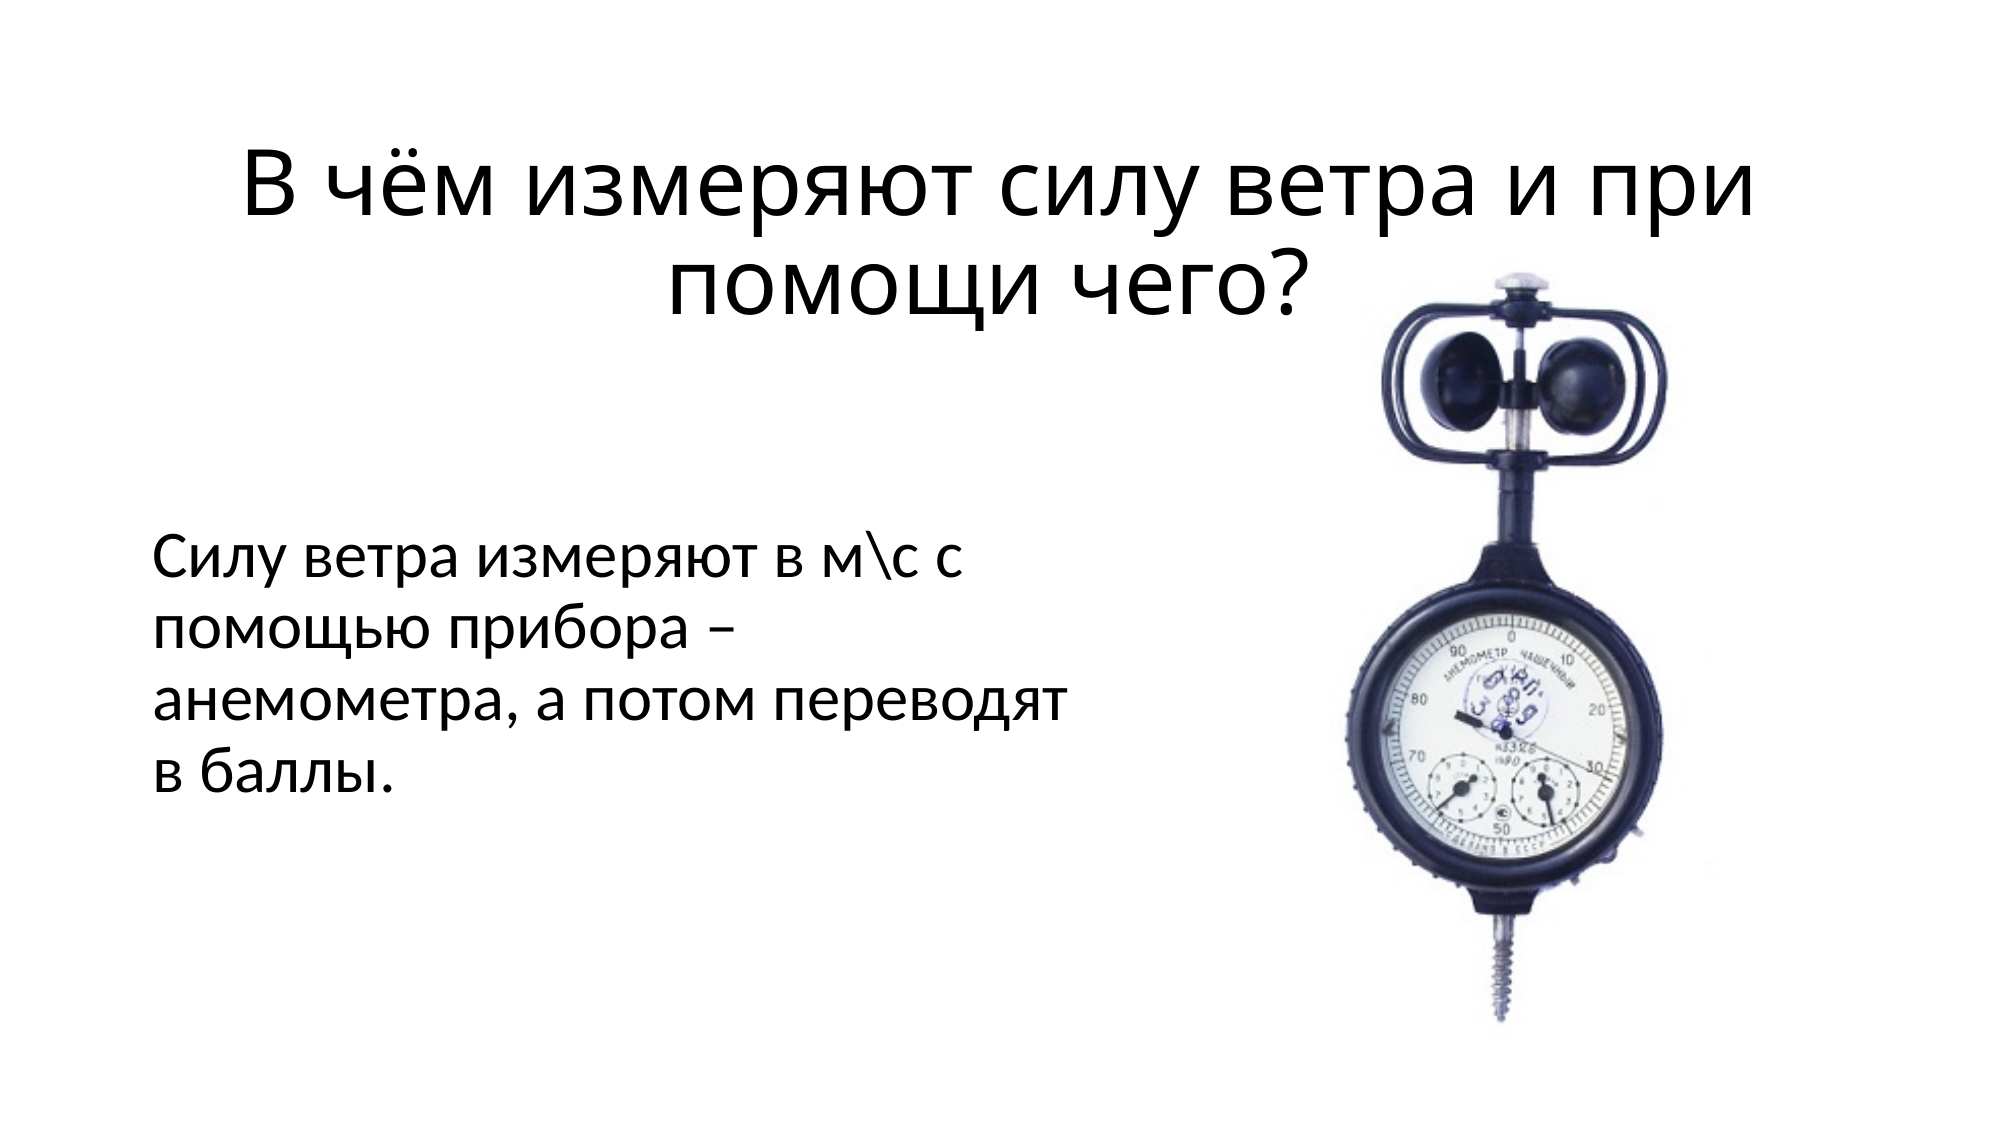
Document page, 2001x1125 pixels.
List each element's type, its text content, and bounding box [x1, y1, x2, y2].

picture [1104, 243, 1916, 1055]
title В чём измеряют силу ветра и при помощи чего? [137, 126, 1863, 344]
list Силу ветра измеряют в м\с с помощью прибора –анемометра, а потом переводят в баллы. [137, 512, 1090, 834]
